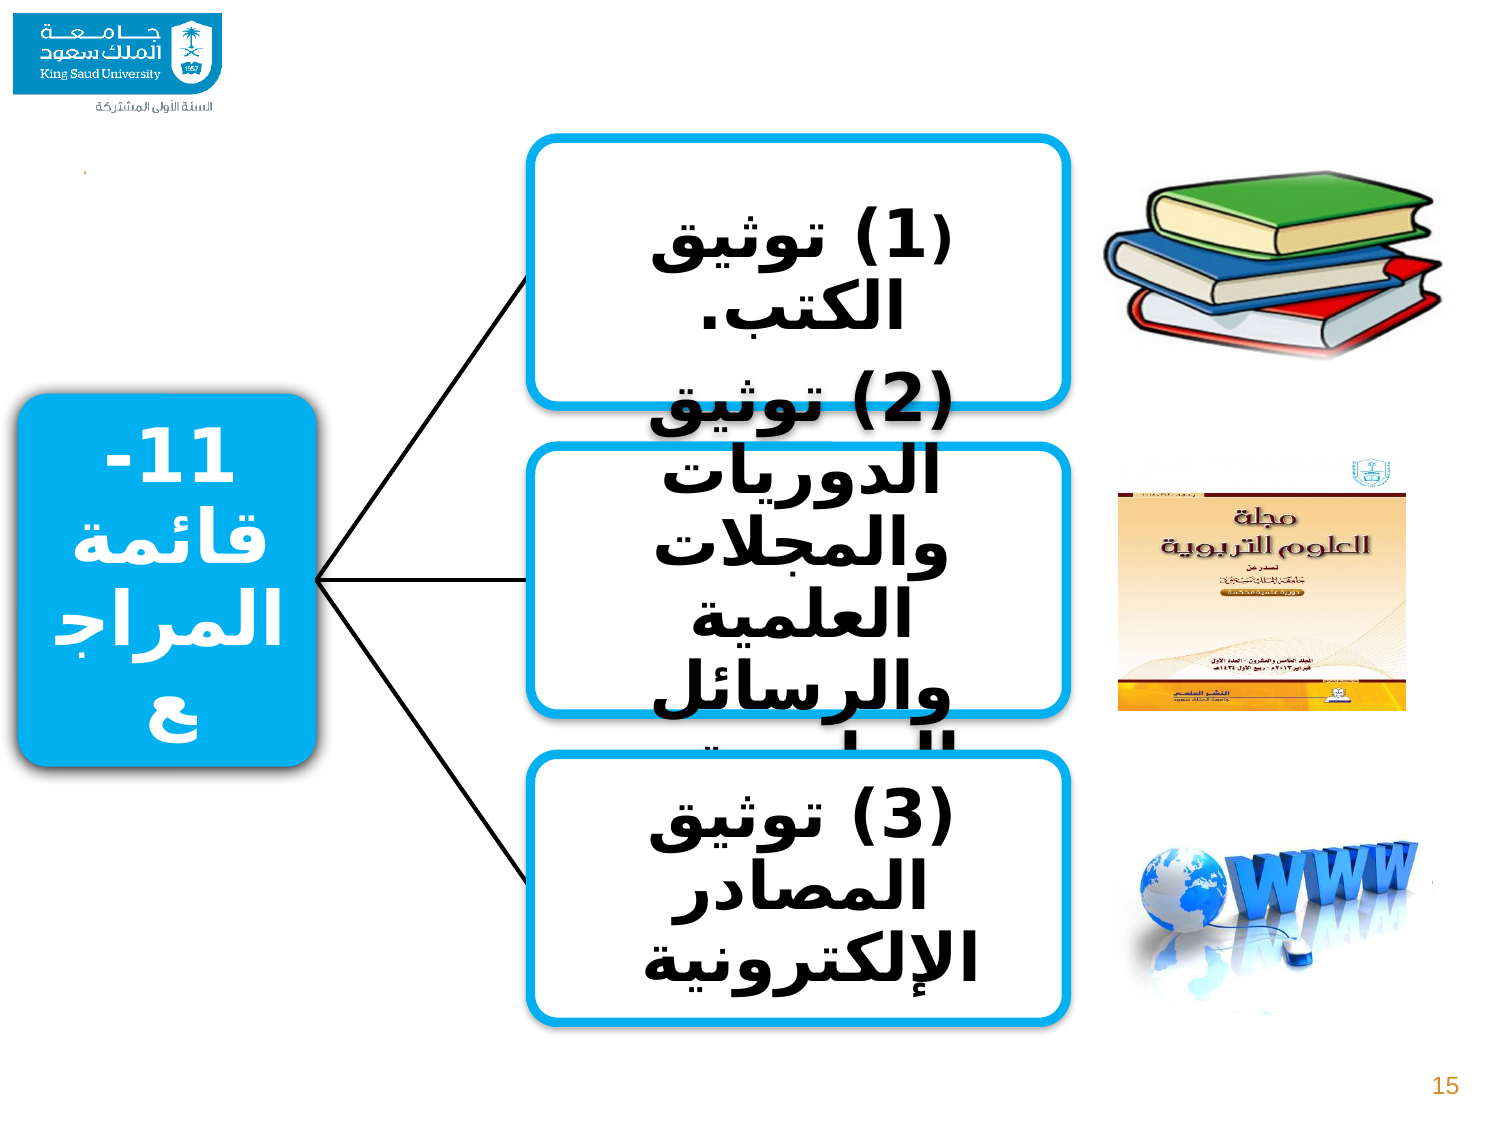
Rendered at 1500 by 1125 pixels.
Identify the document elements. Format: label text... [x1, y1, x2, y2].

picture [0, 0, 236, 126]
picture [1074, 153, 1470, 367]
slide_number 15 [1350, 1061, 1475, 1103]
picture [1112, 800, 1443, 1024]
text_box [0, 136, 1138, 1024]
picture [1118, 449, 1406, 711]
